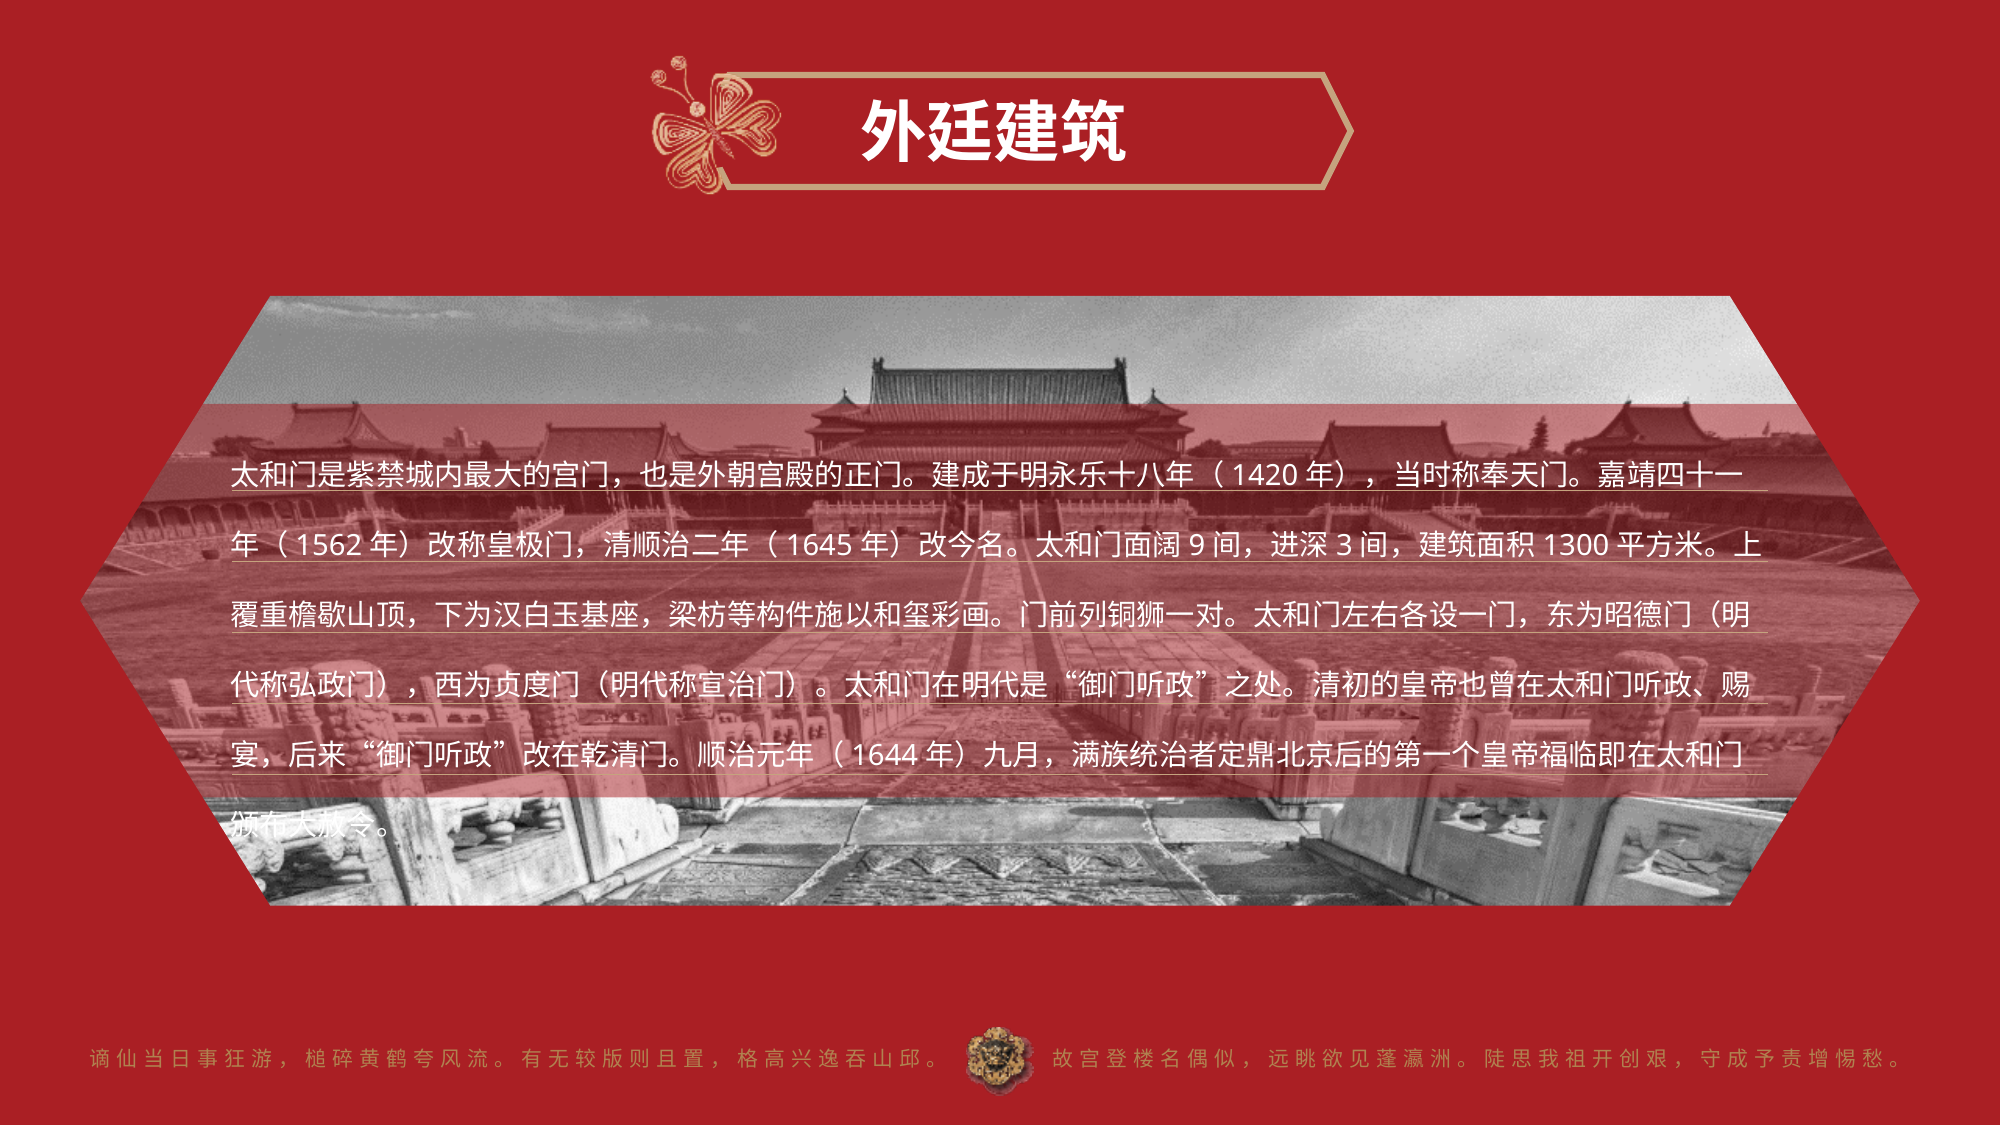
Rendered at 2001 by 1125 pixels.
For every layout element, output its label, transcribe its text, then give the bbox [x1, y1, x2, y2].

text_box 外廷建筑 [845, 82, 1255, 178]
picture [80, 295, 1920, 906]
picture [965, 1027, 1034, 1096]
